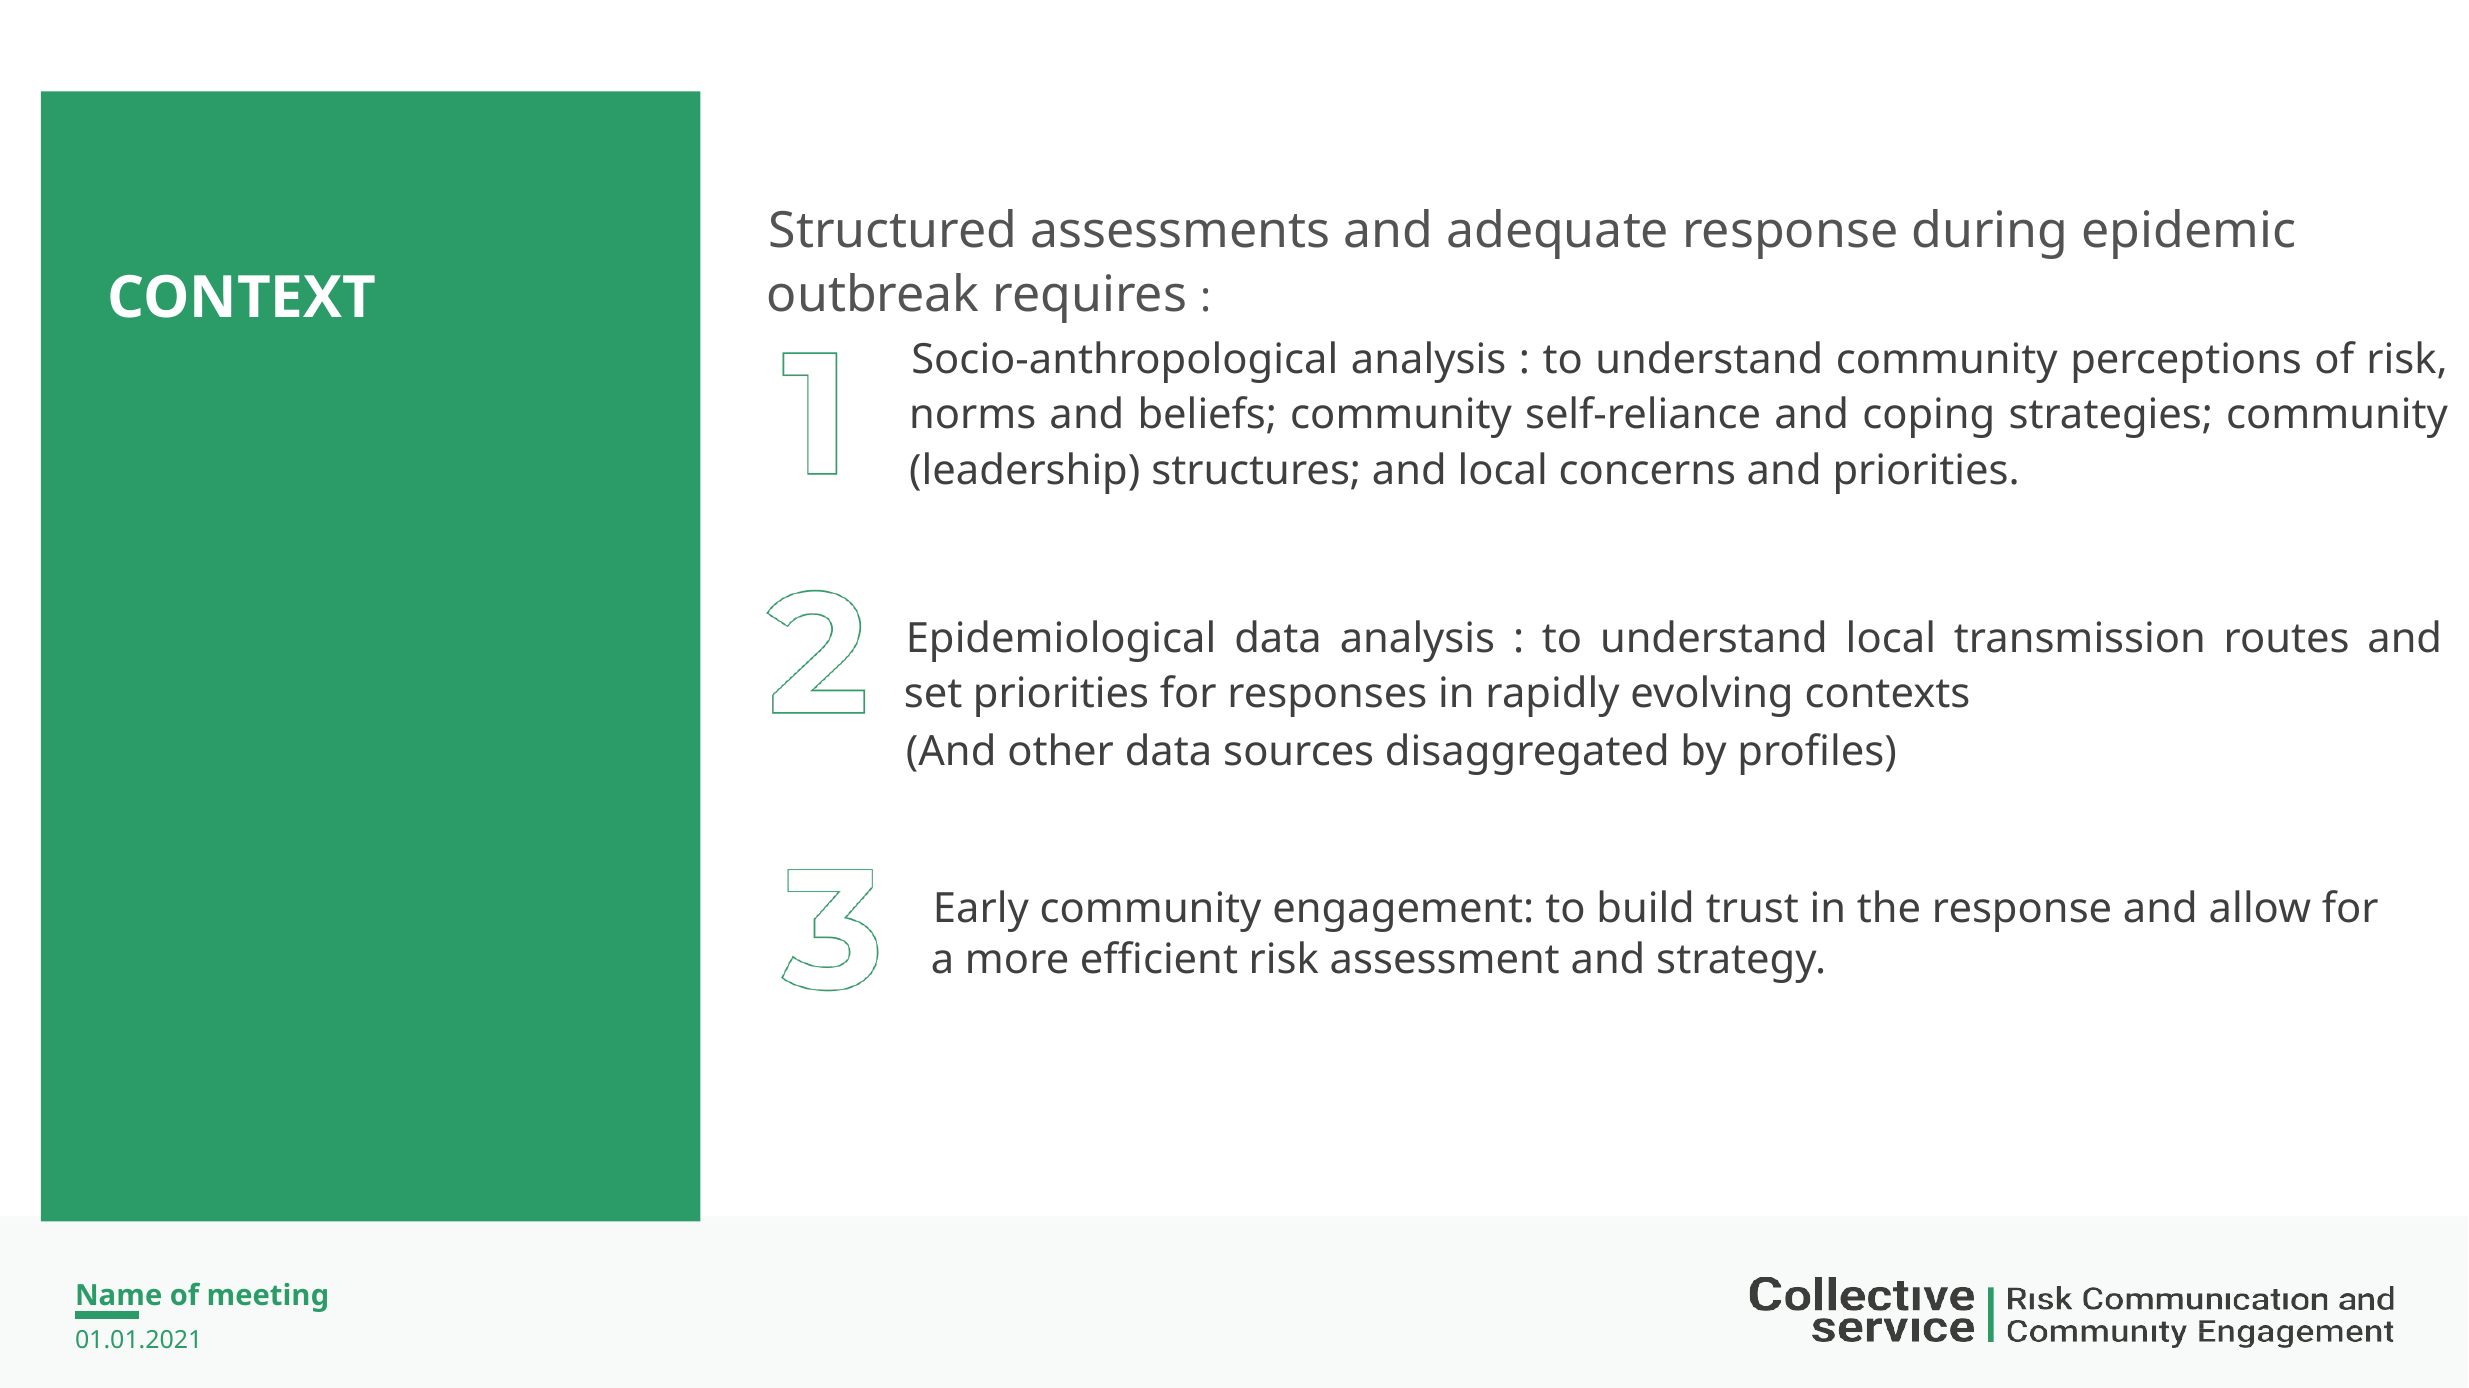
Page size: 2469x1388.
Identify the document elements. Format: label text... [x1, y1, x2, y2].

picture [1749, 1277, 1974, 1342]
text_box Socio-anthropological analysis : to understand community perceptions of risk, norms and beliefs; community self-reliance and coping strategies; community (leadership) structures; and local concerns and priorities. [909, 326, 2450, 493]
picture [2007, 1286, 2394, 1348]
text_box CONTEXT [105, 254, 643, 330]
text_box Early community engagement: to build trust in the response and allow for a more efficient risk assessment and strategy. [930, 880, 2428, 982]
text_box [40, 91, 701, 1222]
text_box Epidemiological data analysis : to understand local transmission routes and set priorities for responses in rapidly evolving contexts (And other data sources disaggregated by profiles) [903, 605, 2444, 774]
picture [781, 843, 884, 1034]
picture [781, 326, 851, 520]
picture [766, 566, 869, 759]
text_box Structured assessments and adequate response during epidemic outbreak requires : [766, 193, 2444, 322]
